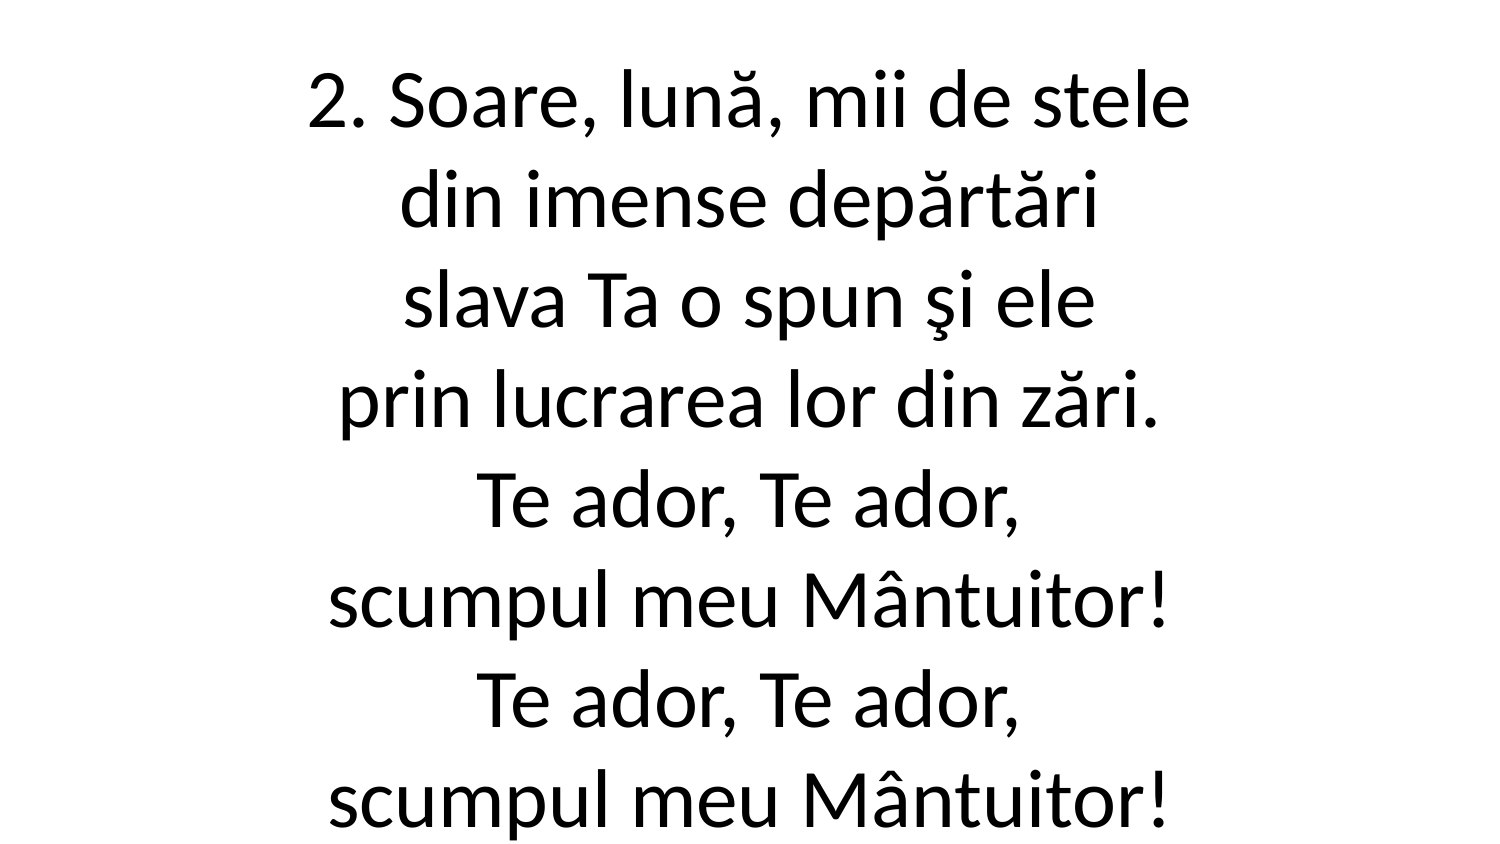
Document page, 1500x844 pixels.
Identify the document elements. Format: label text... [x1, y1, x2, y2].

text_box 2. Soare, lună, mii de stele din imense depărtări slava Ta o spun şi ele prin lucrarea lor din zări. Te ador, Te ador, scumpul meu Mântuitor! Te ador, Te ador, scumpul meu Mântuitor! [291, 0, 1209, 844]
